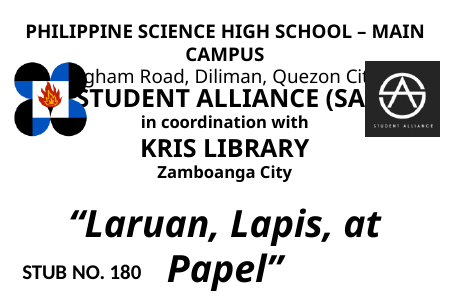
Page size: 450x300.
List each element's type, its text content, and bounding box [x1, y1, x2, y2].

text_box STUDENT ALLIANCE (SA) in coordination with KRIS LIBRARY Zamboanga City [0, 74, 450, 190]
picture [364, 60, 441, 137]
picture [12, 60, 88, 137]
text_box PHILIPPINE SCIENCE HIGH SCHOOL – MAIN CAMPUS Agham Road, Diliman, Quezon City [0, 12, 450, 74]
text_box STUB NO. 180 [7, 251, 213, 292]
text_box “Laruan, Lapis, at Papel” [0, 192, 450, 298]
